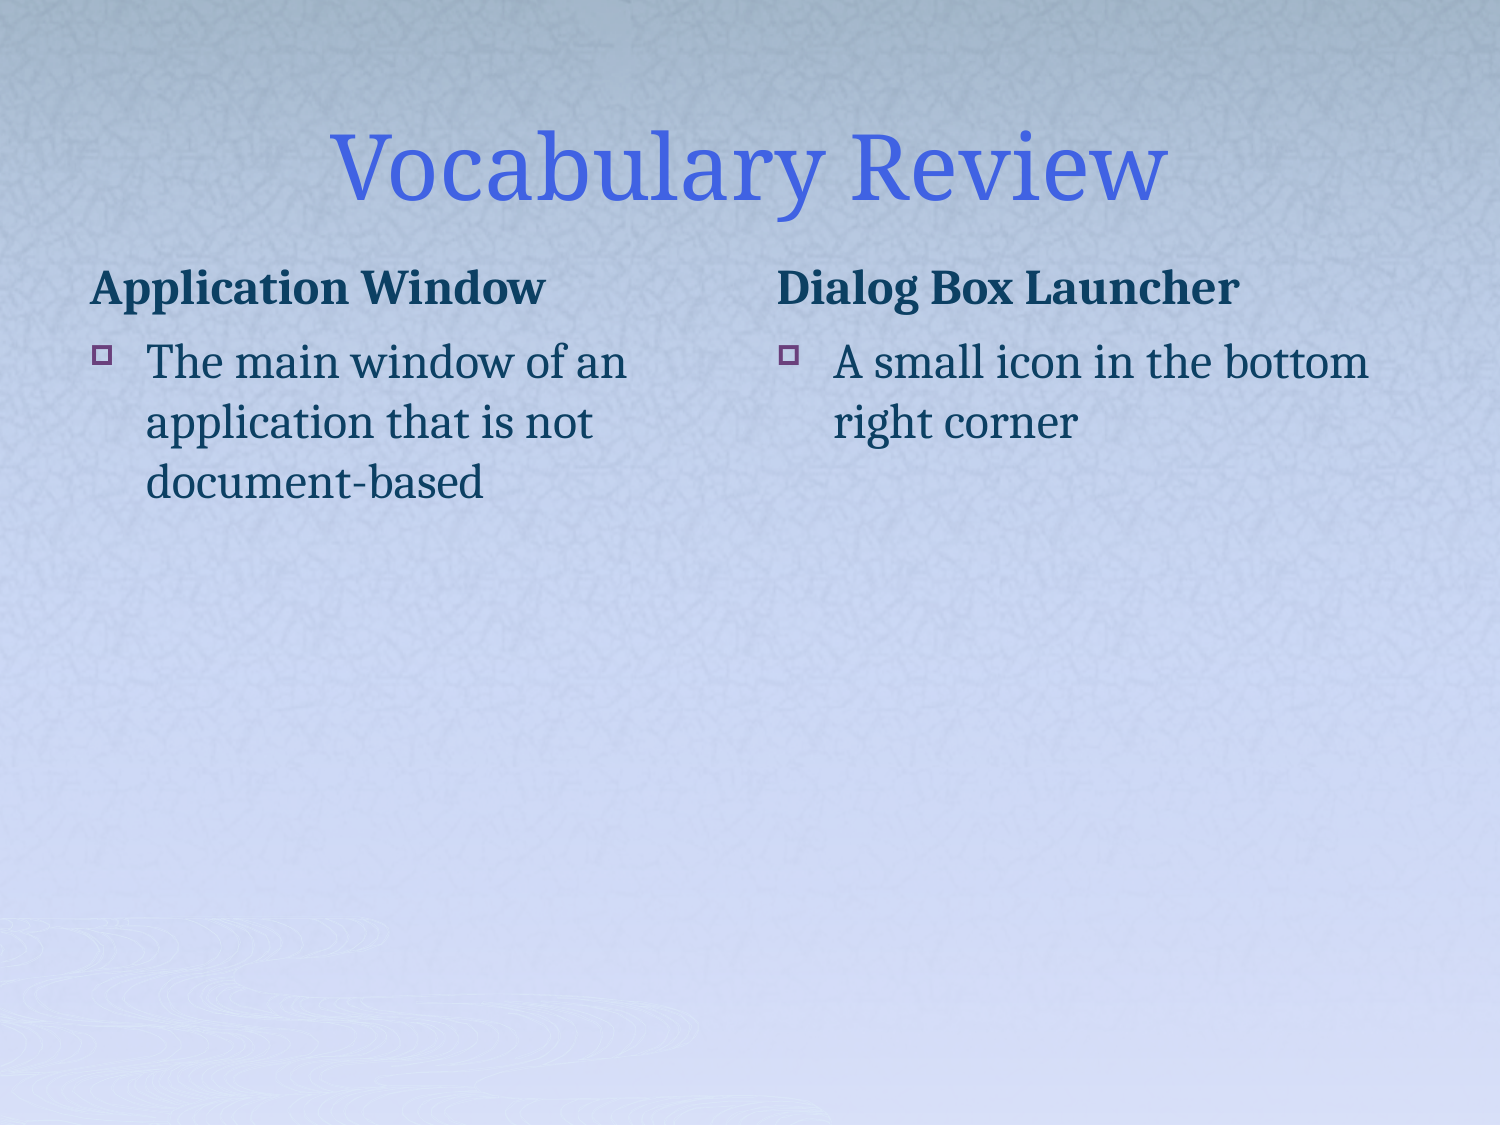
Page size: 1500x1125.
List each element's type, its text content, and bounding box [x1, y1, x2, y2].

list Application Window [75, 216, 738, 321]
title Vocabulary Review [75, 70, 1425, 258]
list Dialog Box Launcher [761, 216, 1425, 321]
list The main window of an application that is not document-based [75, 321, 738, 970]
list A small icon in the bottom right corner [761, 321, 1425, 970]
